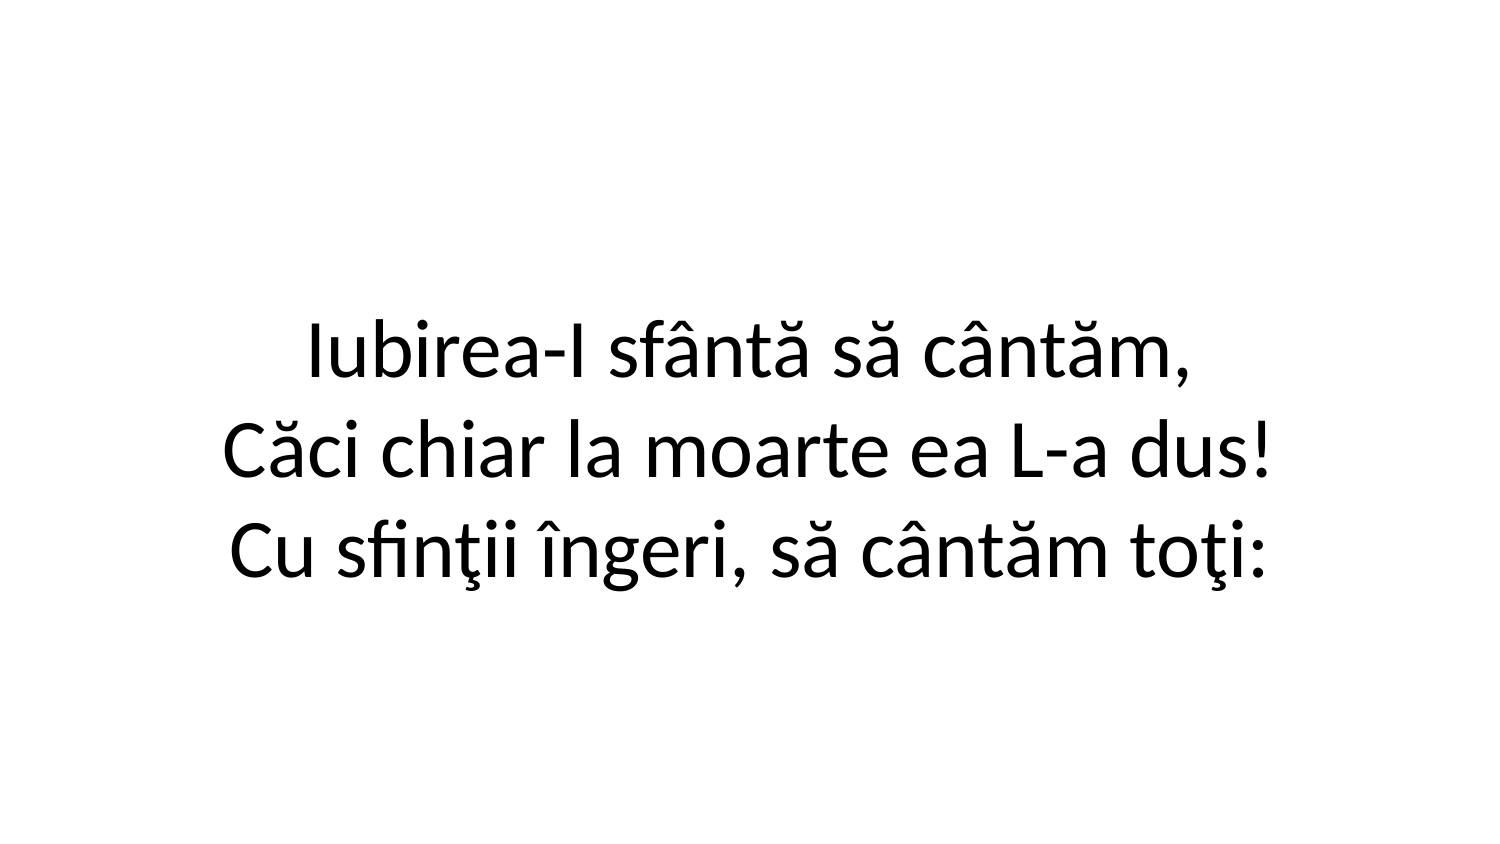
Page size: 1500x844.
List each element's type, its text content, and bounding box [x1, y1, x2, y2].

text_box Iubirea-I sfântă să cântăm, Căci chiar la moarte ea L-a dus! Cu sfinţii îngeri, să cântăm toţi: [207, 242, 1292, 602]
